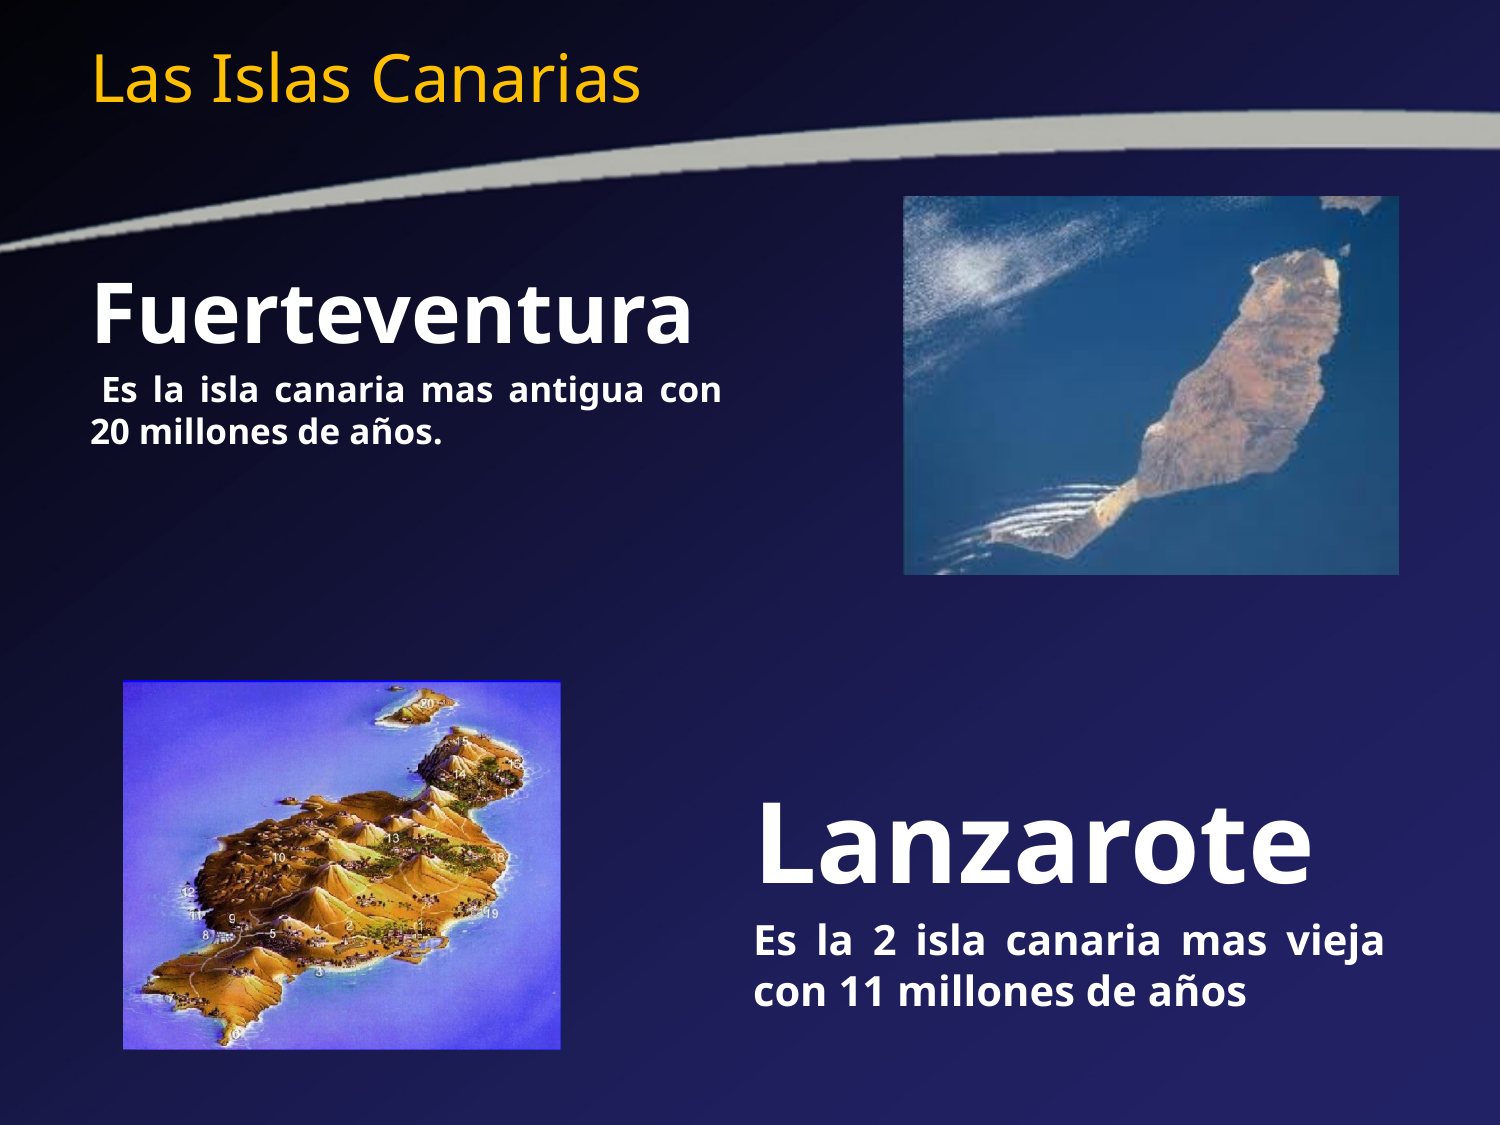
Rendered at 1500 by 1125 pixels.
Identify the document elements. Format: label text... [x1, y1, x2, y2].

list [903, 196, 1399, 575]
title Las Islas Canarias [75, 0, 1425, 153]
list Fuerteventura Es la isla canaria mas antigua con 20 millones de años. [75, 251, 738, 468]
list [123, 680, 562, 1051]
list Lanzarote Es la 2 isla canaria mas vieja con 11 millones de años [738, 916, 1402, 1022]
picture [0, 0, 1500, 1125]
